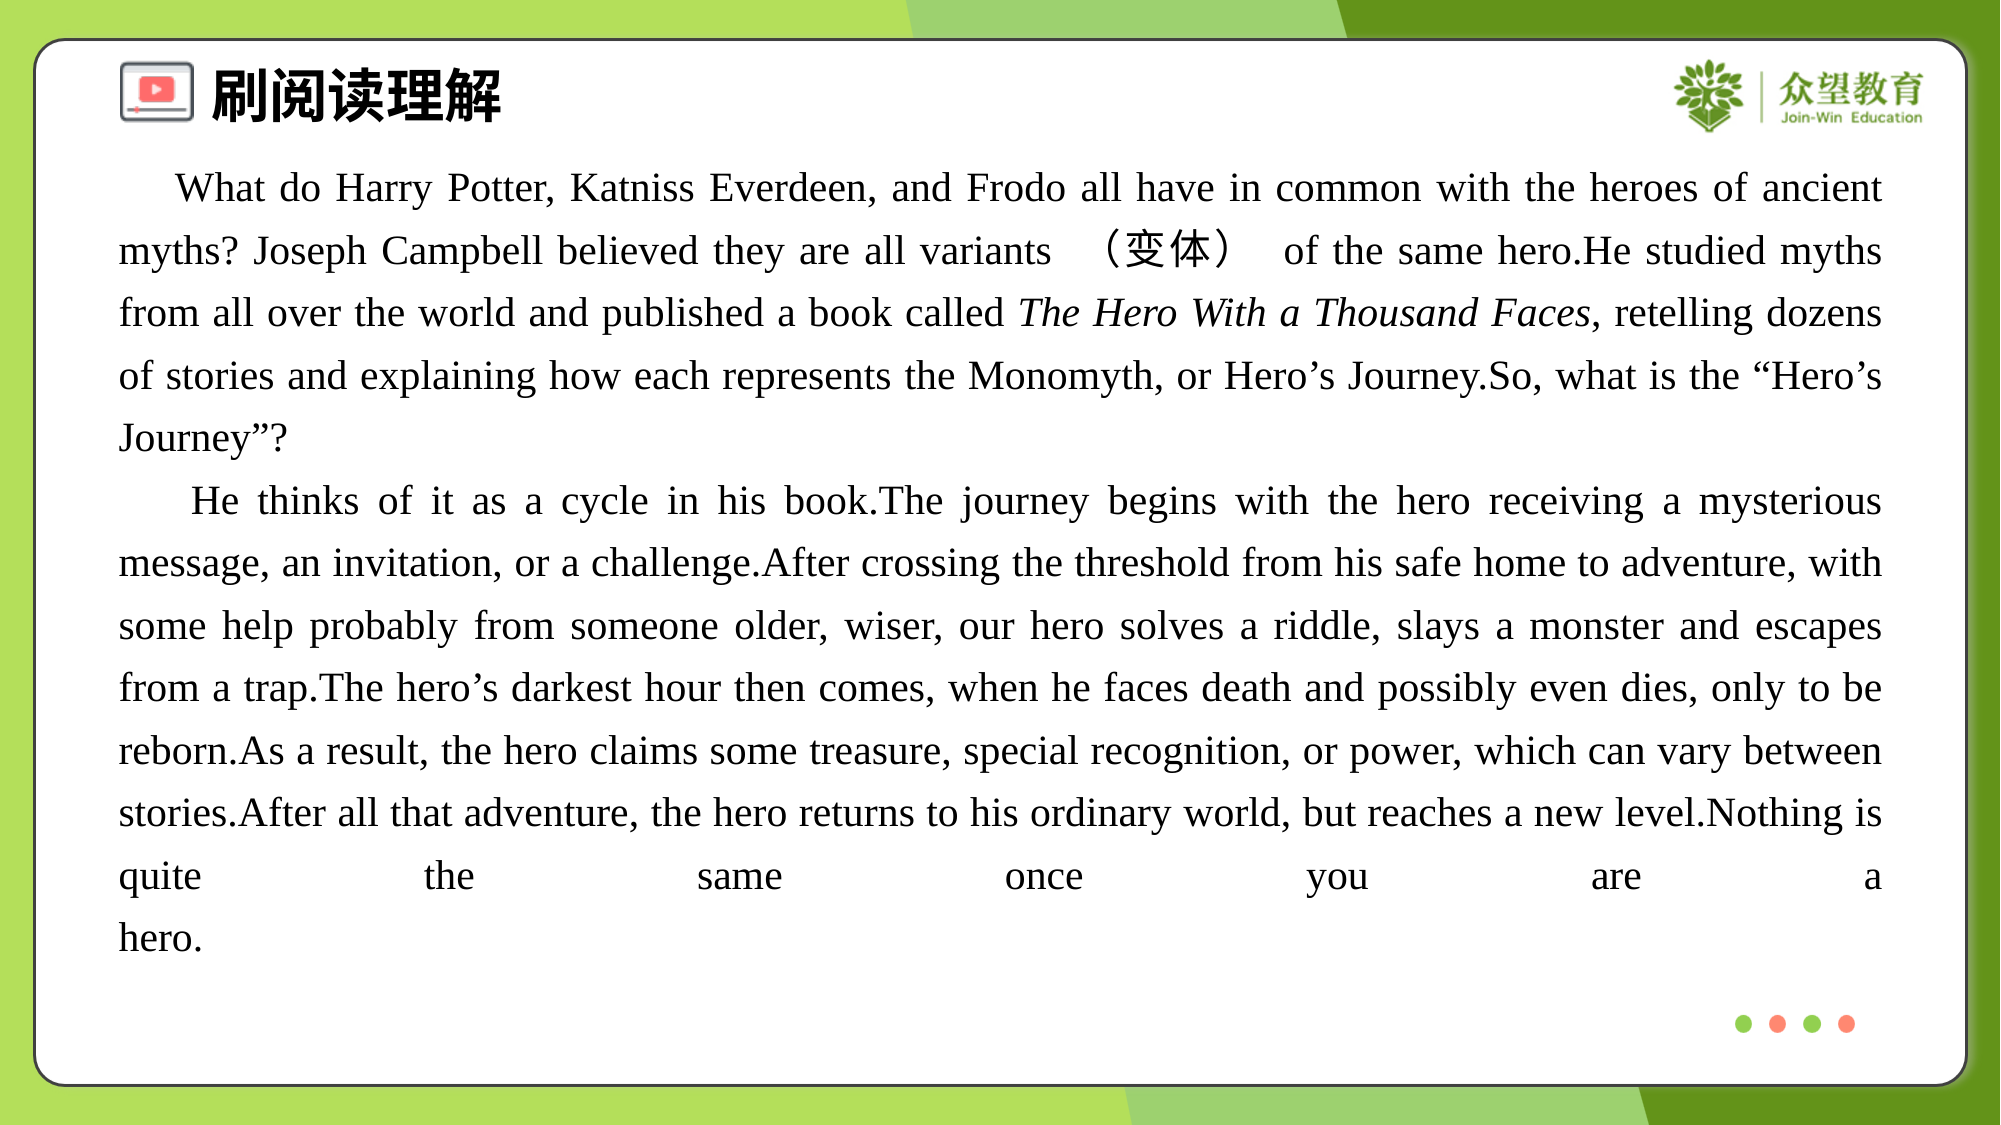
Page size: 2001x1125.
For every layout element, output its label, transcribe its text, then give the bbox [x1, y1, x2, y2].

picture [0, 0, 2000, 1125]
text_box What do Harry Potter, Katniss Everdeen, and Frodo all have in common with the heroes of ancient myths? Joseph Campbell believed they are all variants （变体） of the same hero.He studied myths from all over the world and published a book called The Hero With a Thousand Faces, retelling dozens of stories and explaining how each represents the Monomyth, or Hero’s Journey.So, what is the “Hero’s Journey”? He thinks of it as a cycle in his book.The journey begins with the hero receiving a mysterious message, an invitation, or a challenge.After crossing the threshold from his safe home to adventure, with some help probably from someone older, wiser, our hero solves a riddle, slays a monster and escapes from a trap.The hero’s darkest hour then comes, when he faces death and possibly even dies, only to be reborn.As a result, the hero claims some treasure, special recognition, or power, which can vary between stories.After all that adventure, the hero returns to his ordinary world, but reaches a new level.Nothing is quite the same once you are a hero.#2 [118, 147, 1883, 955]
